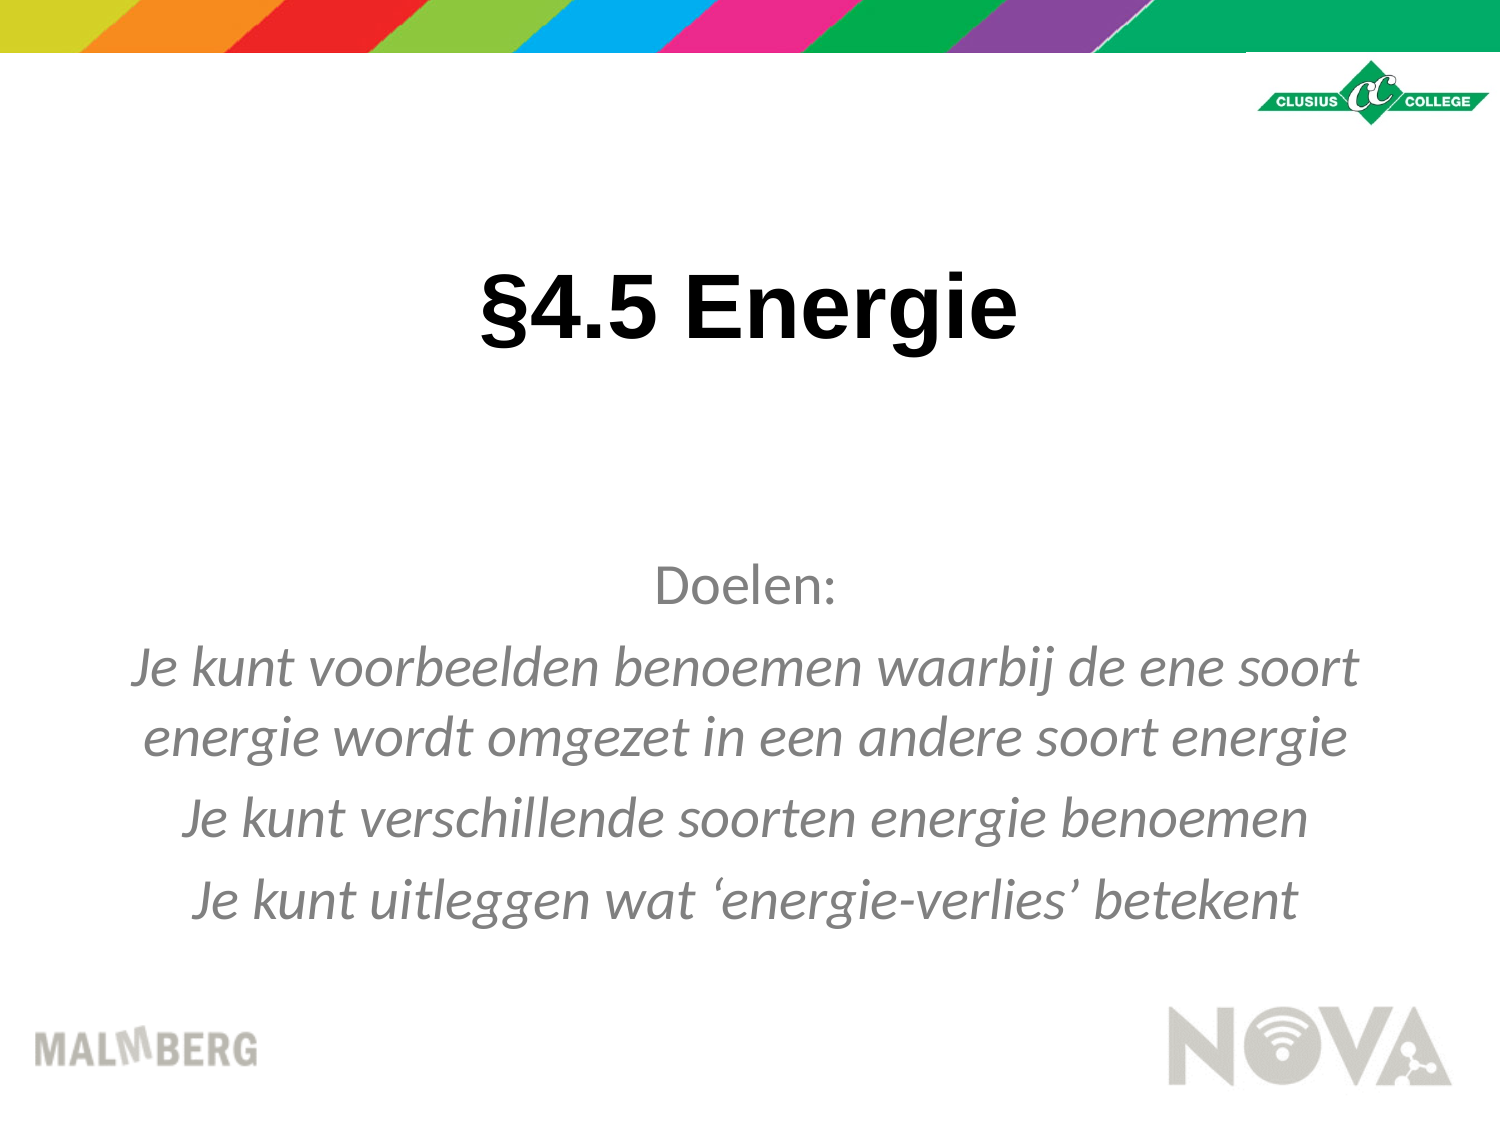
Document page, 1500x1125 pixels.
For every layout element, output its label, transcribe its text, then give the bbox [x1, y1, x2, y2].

picture [34, 1024, 260, 1068]
picture [0, 0, 573, 53]
title §4.5 Energie [64, 181, 1436, 423]
subtitle Doelen: Je kunt voorbeelden benoemen waarbij de ene soort energie wordt omgezet in een andere soort energie Je kunt verschillende soorten energie benoemen Je kunt uitleggen wat ‘energie-verlies’ betekent [34, 538, 1459, 985]
picture [658, 0, 1500, 133]
picture [1164, 984, 1459, 1108]
